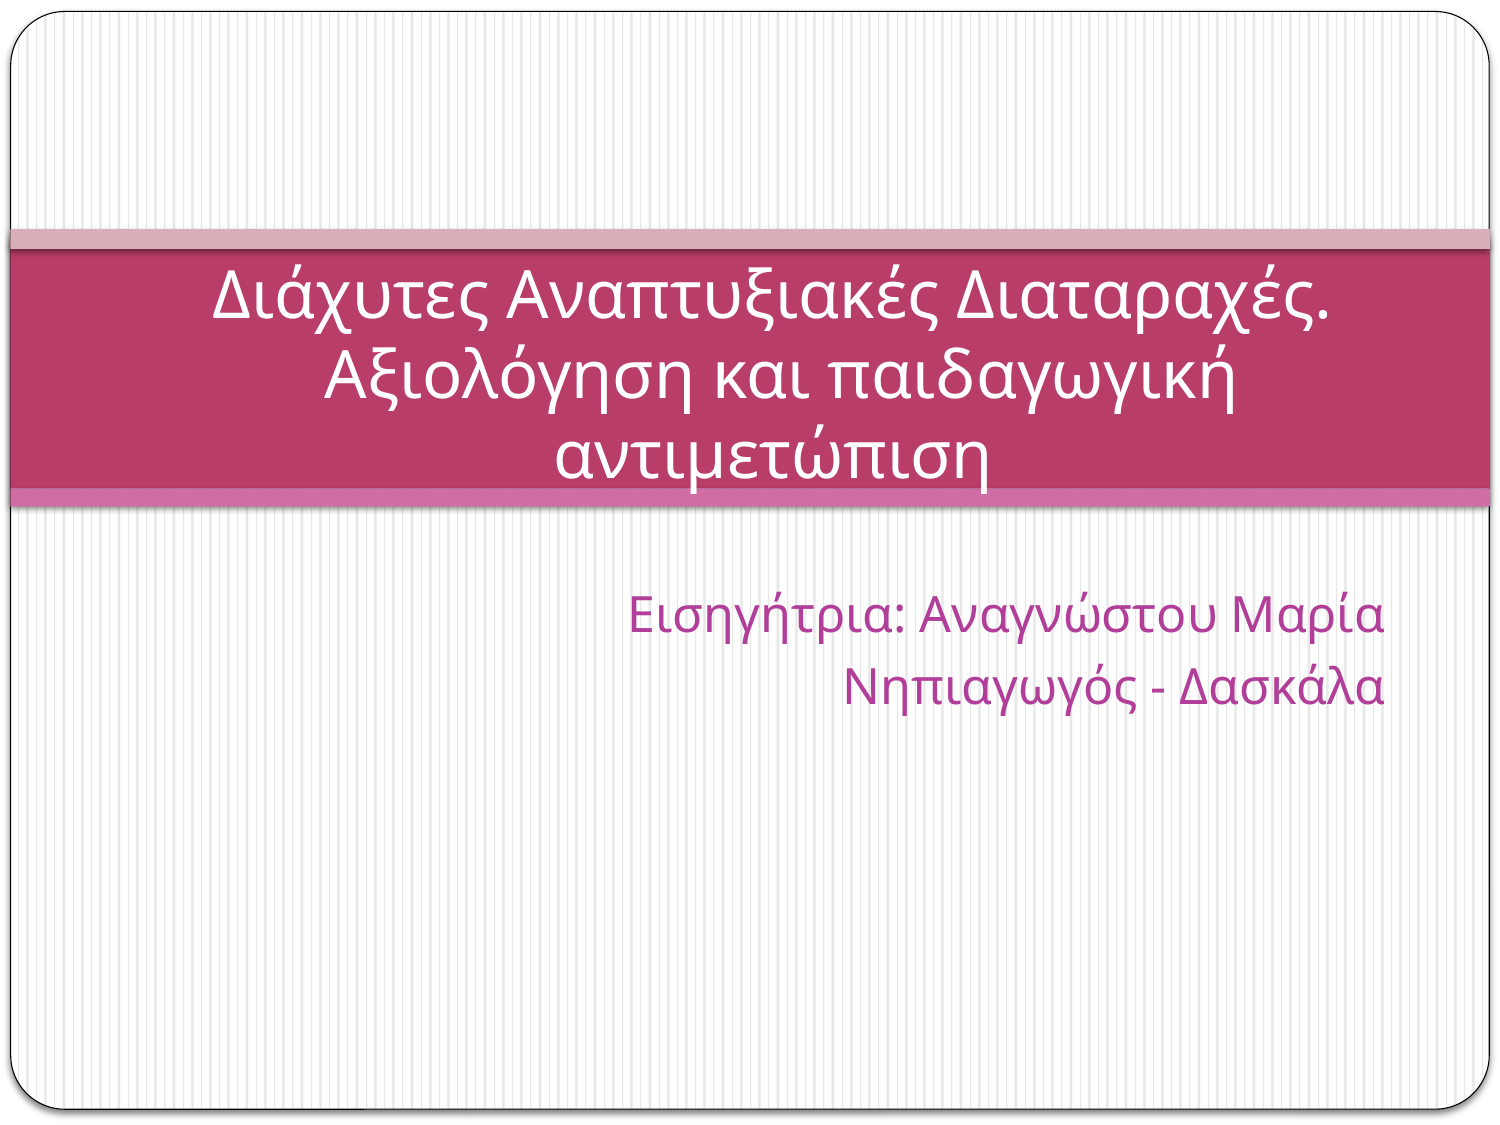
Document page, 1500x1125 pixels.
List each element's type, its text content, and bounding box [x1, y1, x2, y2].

title Διάχυτες Αναπτυξιακές Διαταραχές. Αξιολόγηση και παιδαγωγική αντιμετώπιση [117, 222, 1430, 529]
subtitle Εισηγήτρια: Αναγνώστου Μαρία Νηπιαγωγός - Δασκάλα [386, 575, 1400, 813]
